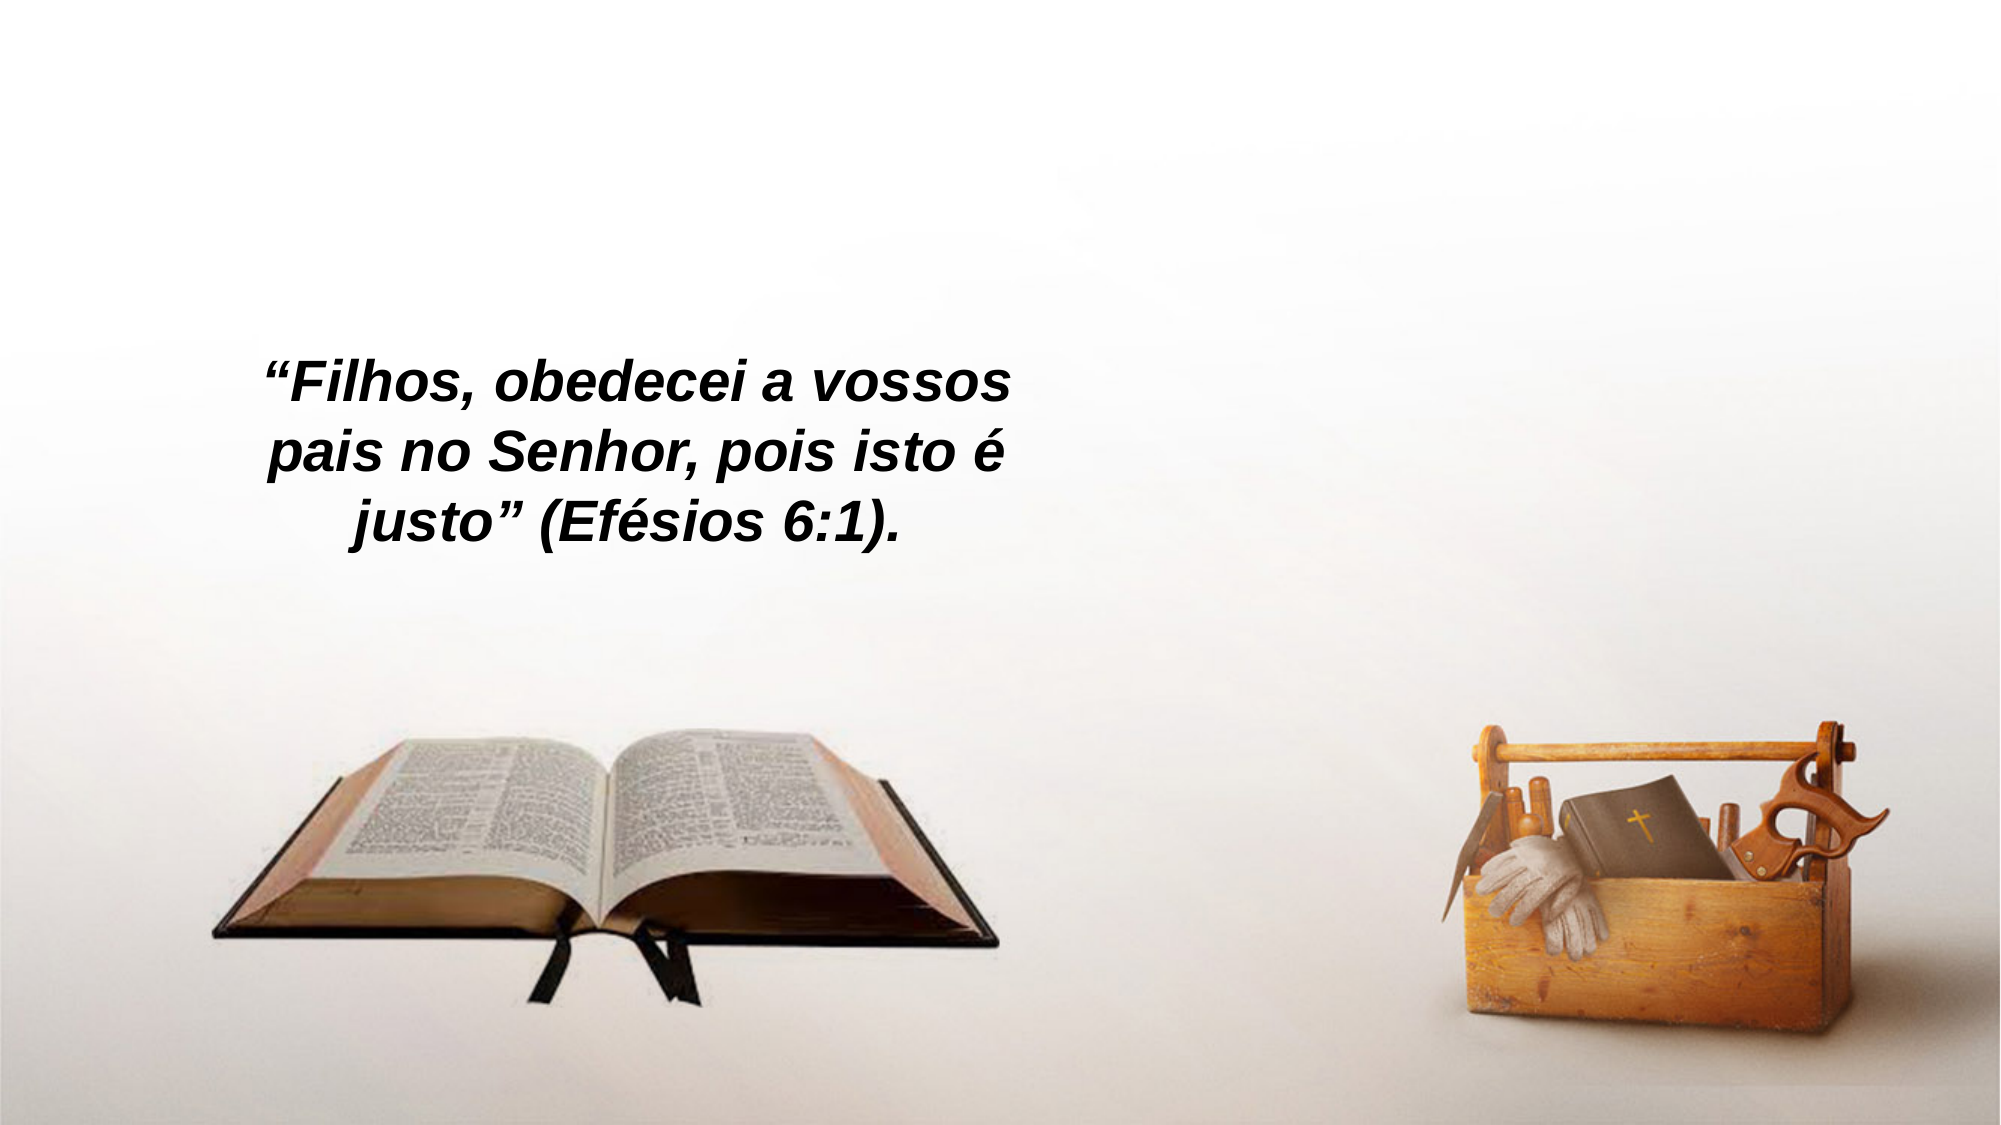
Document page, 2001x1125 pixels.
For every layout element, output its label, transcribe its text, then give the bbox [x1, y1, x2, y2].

text_box “Filhos, obedecei a vossos pais no Senhor, pois isto é justo” (Efésios 6:1). [205, 335, 1070, 560]
picture [0, 0, 2001, 1125]
